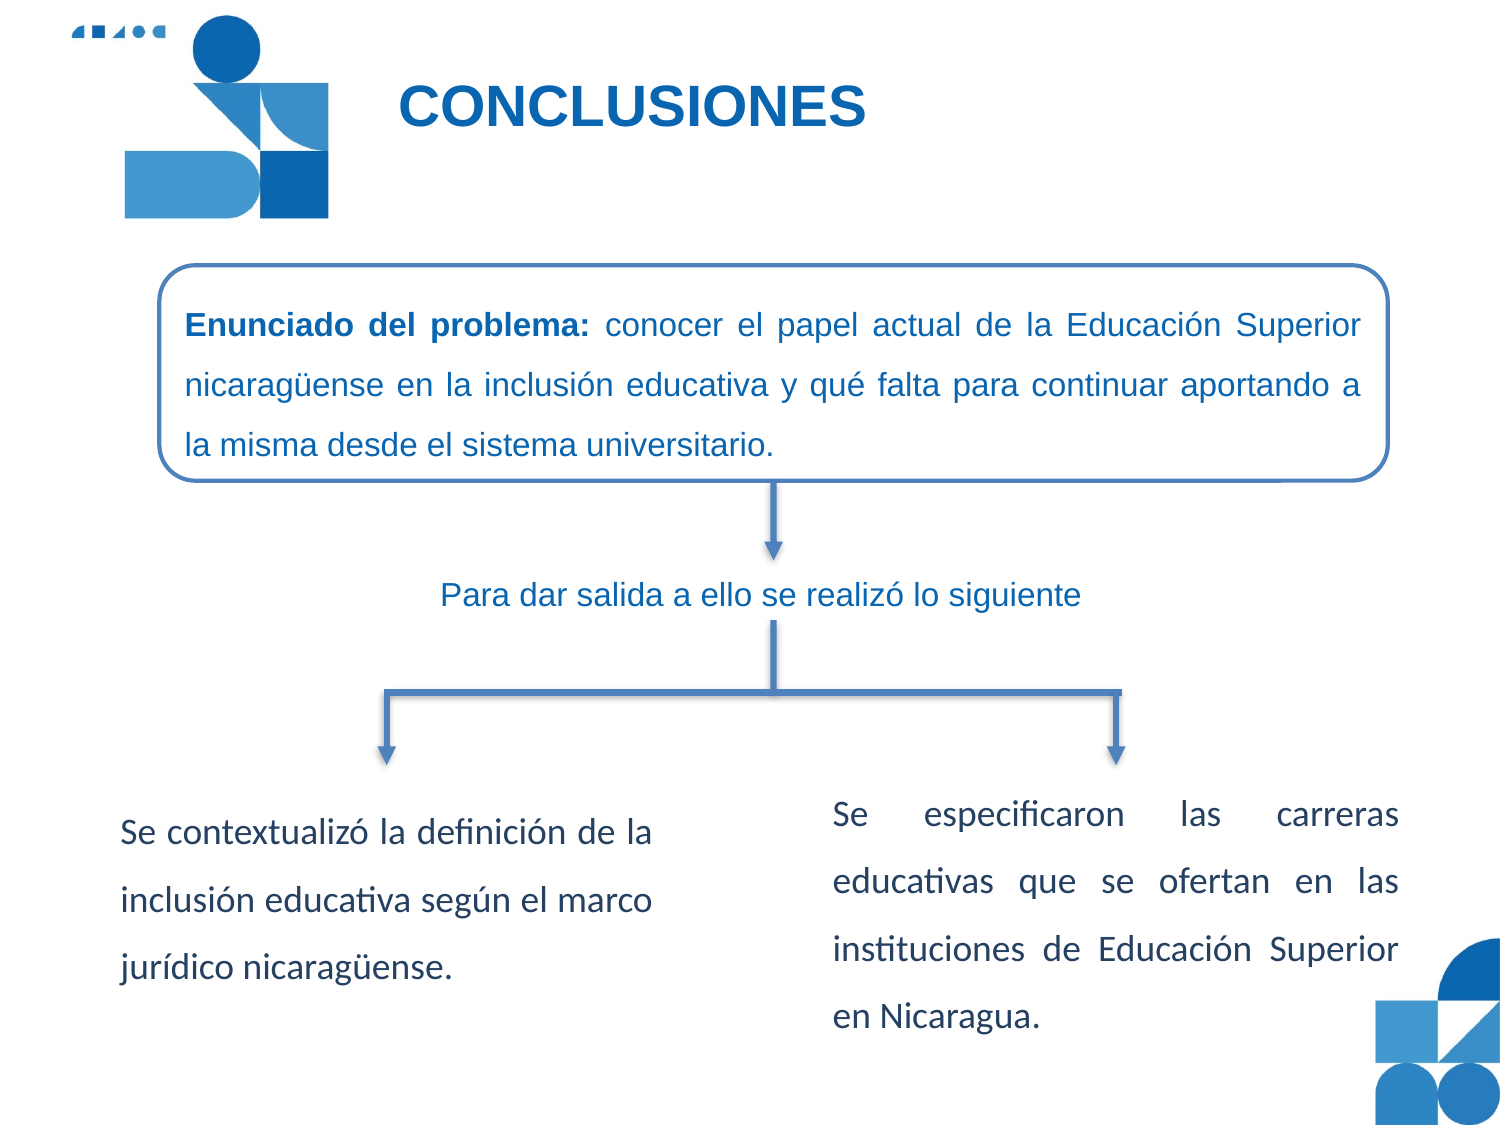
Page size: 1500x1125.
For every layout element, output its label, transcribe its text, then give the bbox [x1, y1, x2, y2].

text_box Se especificaron las carreras educativas que se ofertan en las instituciones de Educación Superior en Nicaragua. [817, 759, 1415, 1044]
picture [0, 0, 1500, 1125]
text_box [778, 292, 1425, 1004]
text_box Enunciado del problema: conocer el papel actual de la Educación Superior nicaragüense en la inclusión educativa y qué falta para continuar aportando a la misma desde el sistema universitario. [157, 263, 1390, 483]
text_box Para dar salida a ello se realizó lo siguiente [425, 565, 1122, 620]
text_box Se contextualizó la definición de la inclusión educativa según el marco jurídico nicaragüense. [105, 777, 668, 995]
text_box [125, 292, 1108, 1004]
title CONCLUSIONES [383, 61, 1436, 232]
